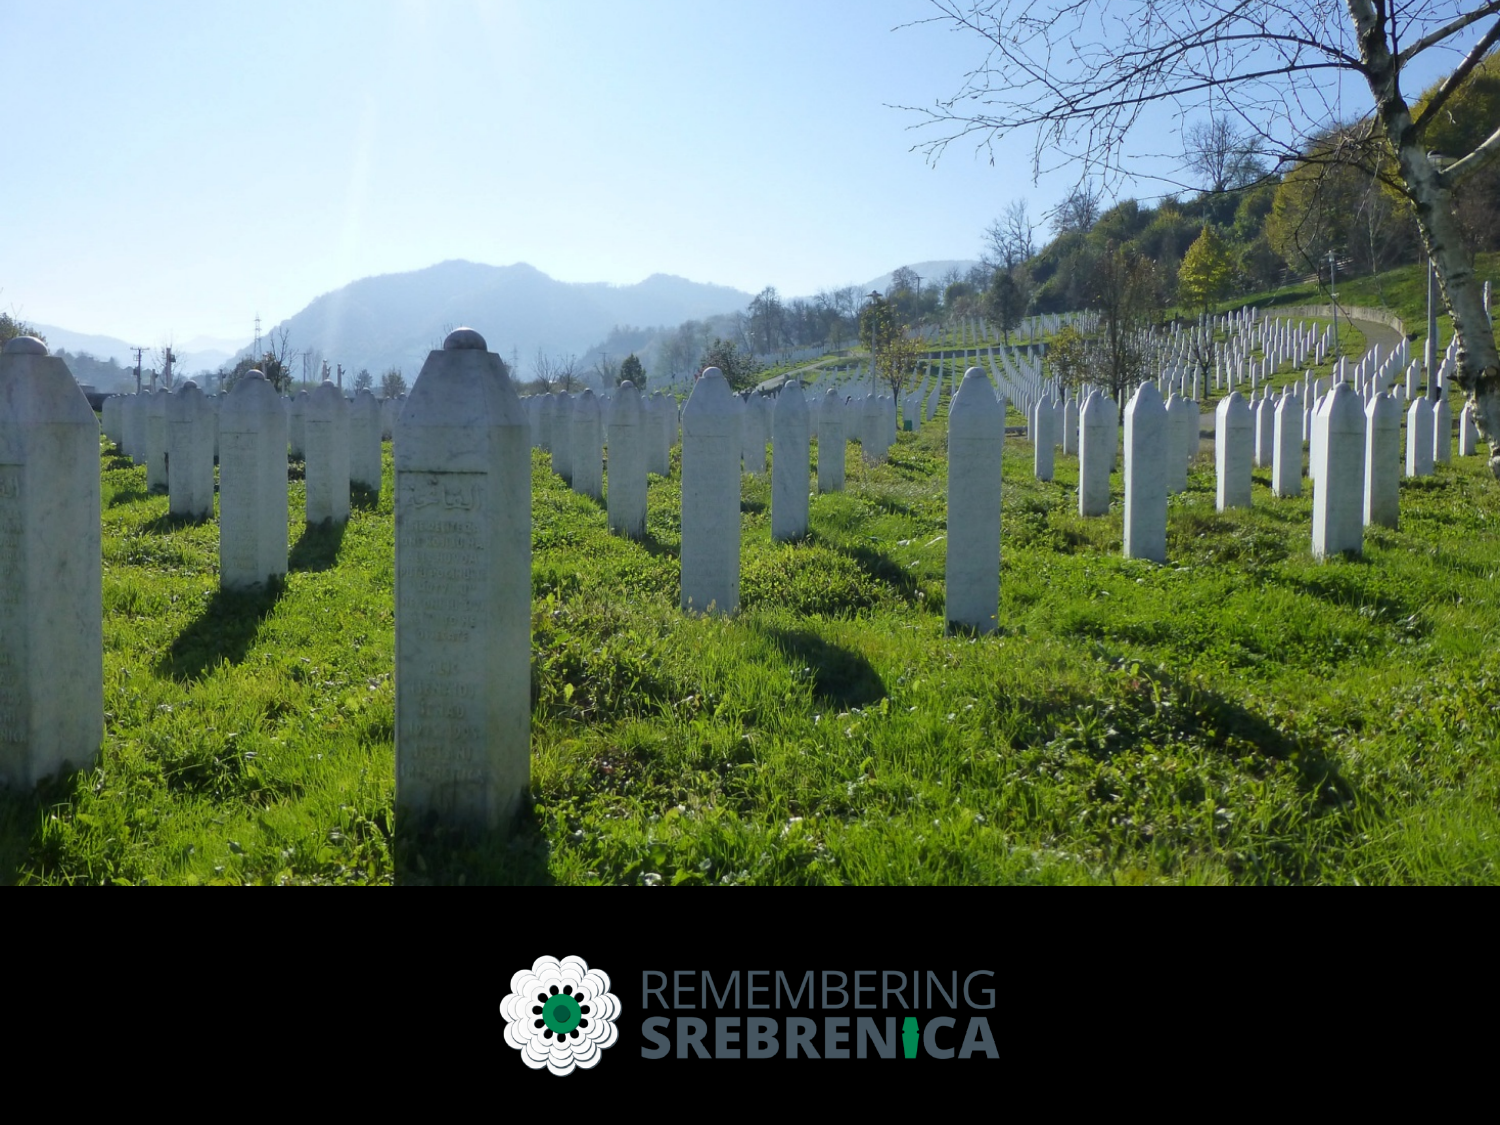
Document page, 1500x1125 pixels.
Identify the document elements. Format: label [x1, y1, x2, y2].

picture [492, 952, 1008, 1079]
picture [0, 0, 1500, 887]
